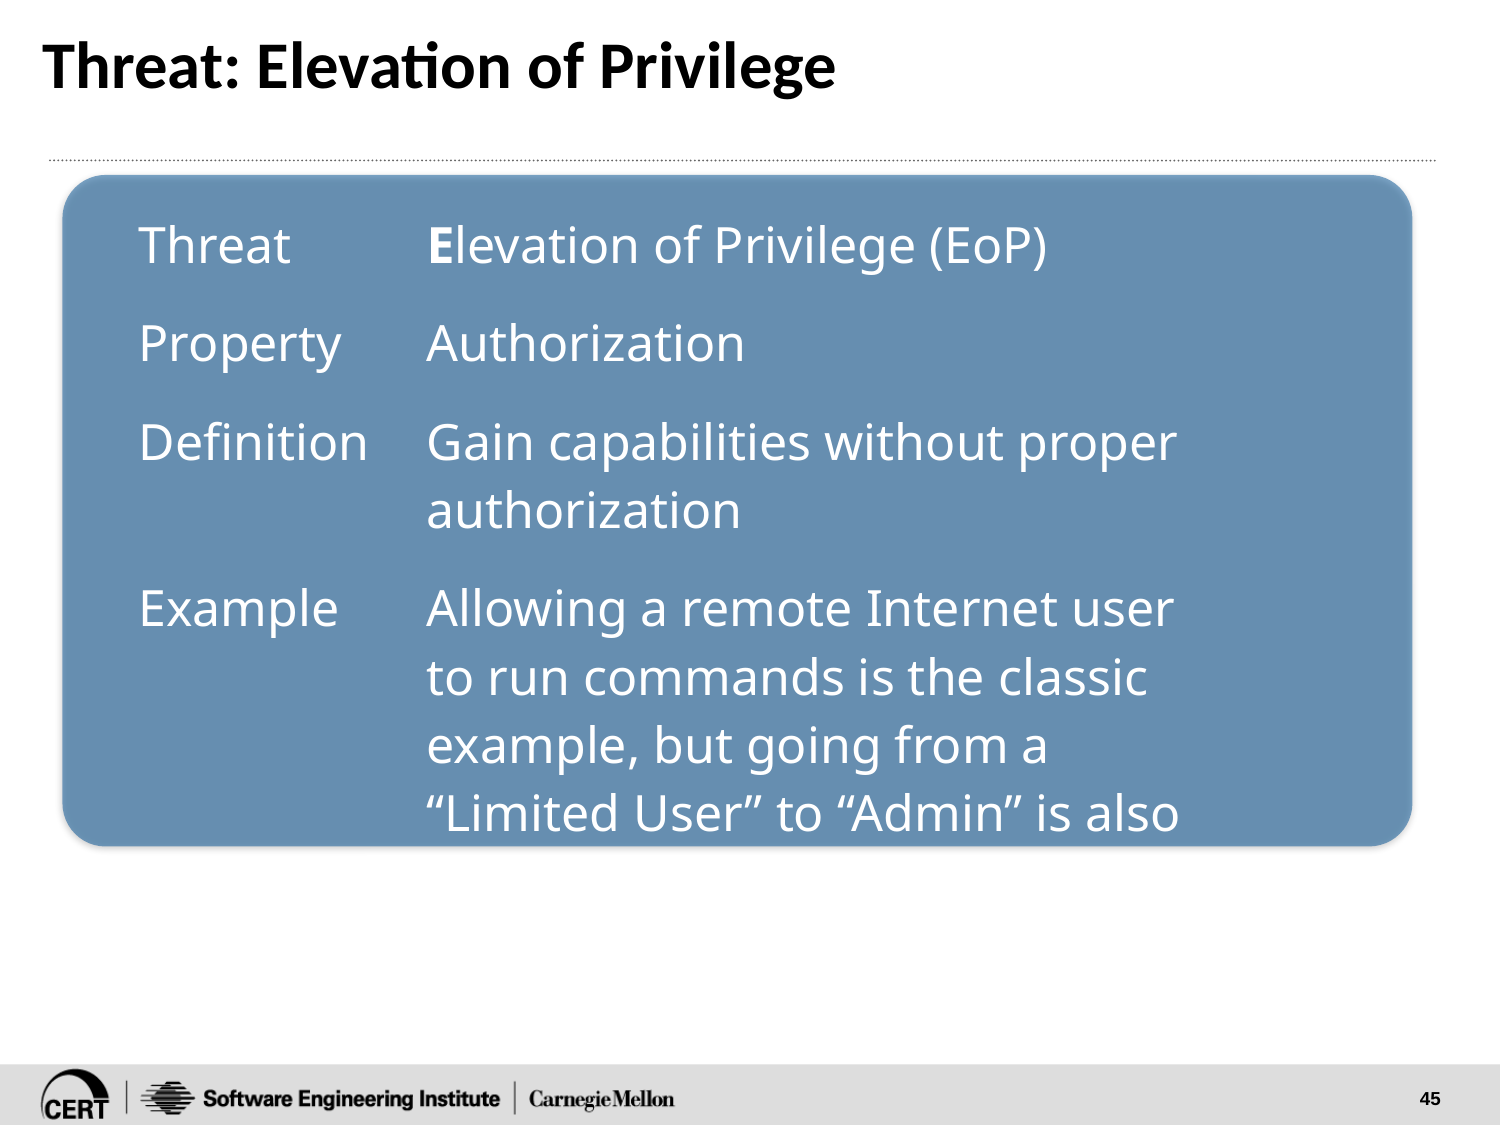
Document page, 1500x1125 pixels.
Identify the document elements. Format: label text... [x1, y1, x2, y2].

text_box [61, 174, 1414, 848]
table_cell Example [124, 558, 412, 930]
title Threat: Elevation of Privilege [42, 37, 1434, 155]
table_cell Authorization [412, 293, 1247, 392]
table_cell Allowing a remote Internet user to run commands is the classic example, but going from a “Limited User” to “Admin” is also EoP [412, 558, 1247, 930]
table_header Threat [124, 195, 412, 293]
table_header Elevation of Privilege (EoP) [412, 195, 1247, 293]
table_cell Property [124, 293, 412, 392]
table_cell Gain capabilities without proper authorization [412, 392, 1247, 558]
picture [24, 1065, 688, 1125]
table_cell Definition [124, 392, 412, 558]
